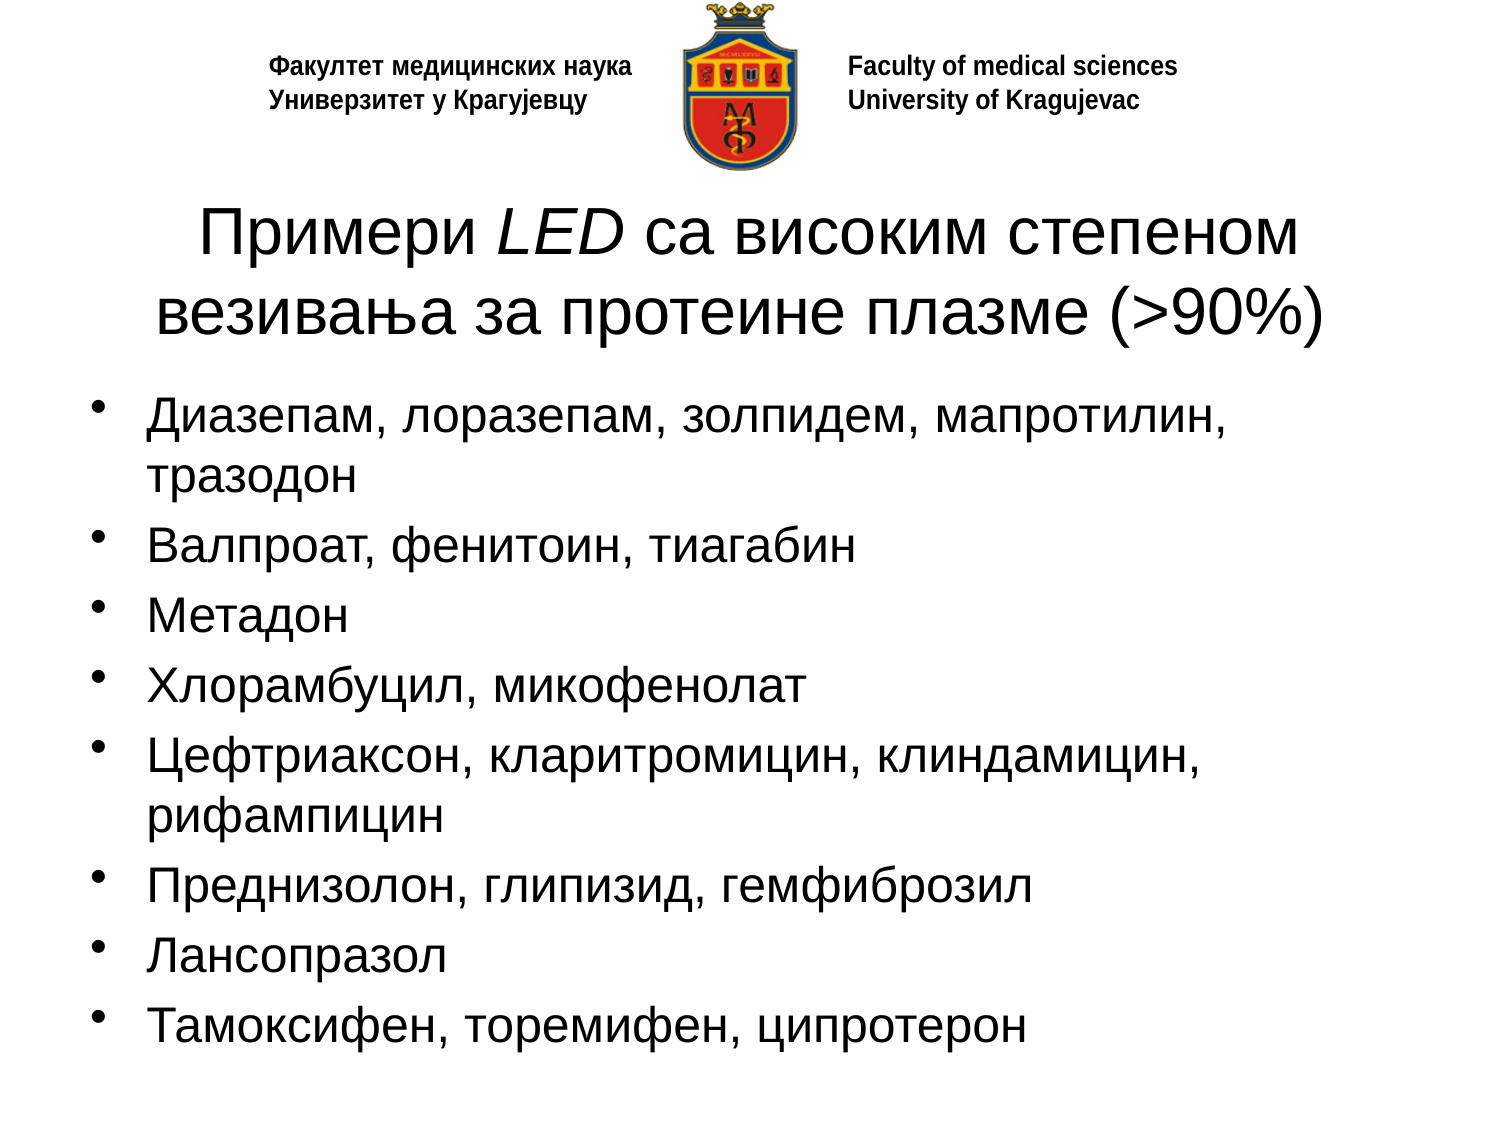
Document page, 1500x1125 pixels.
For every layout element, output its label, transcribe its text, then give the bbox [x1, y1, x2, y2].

title Примери LED са високим степеном везивања за протеине плазме (>90%) [74, 173, 1426, 362]
list Диазепам, лоразепам, золпидем, мапротилин, тразодон Валпроат, фенитоин, тиагабин Метадон Хлорамбуцил, микофенолат Цефтриаксон, кларитромицин, клиндамицин, рифампицин Преднизолон, глипизид, гемфиброзил Лансопразол Тамоксифен, торемифен, ципротерон [74, 374, 1426, 1118]
